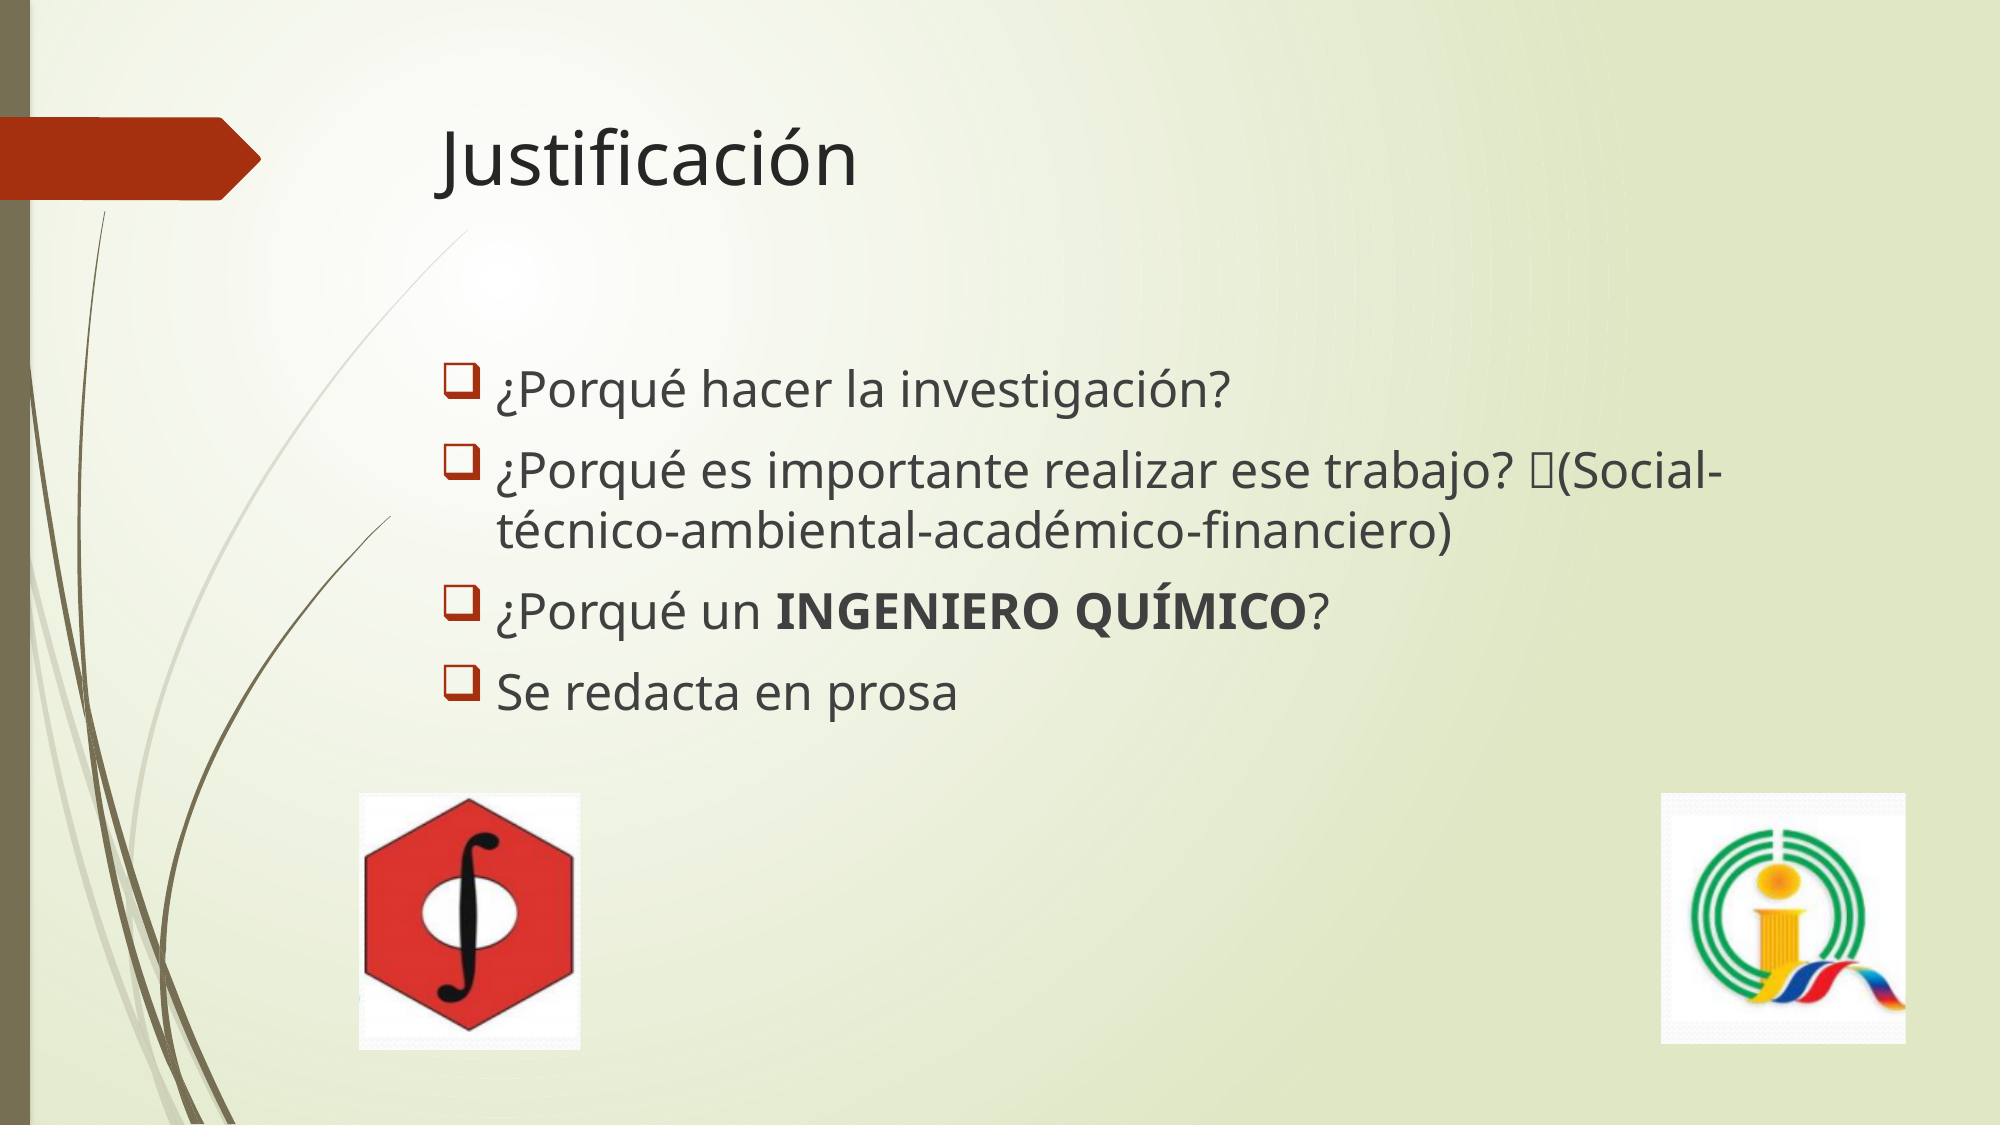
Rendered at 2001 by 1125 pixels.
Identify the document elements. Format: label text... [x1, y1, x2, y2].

list ¿Porqué hacer la investigación? ¿Porqué es importante realizar ese trabajo? (Social-técnico-ambiental-académico-financiero) ¿Porqué un INGENIERO QUÍMICO? Se redacta en prosa [424, 350, 1888, 970]
title Justificación [425, 102, 1888, 313]
picture [358, 793, 581, 1050]
picture [1660, 793, 1906, 1044]
